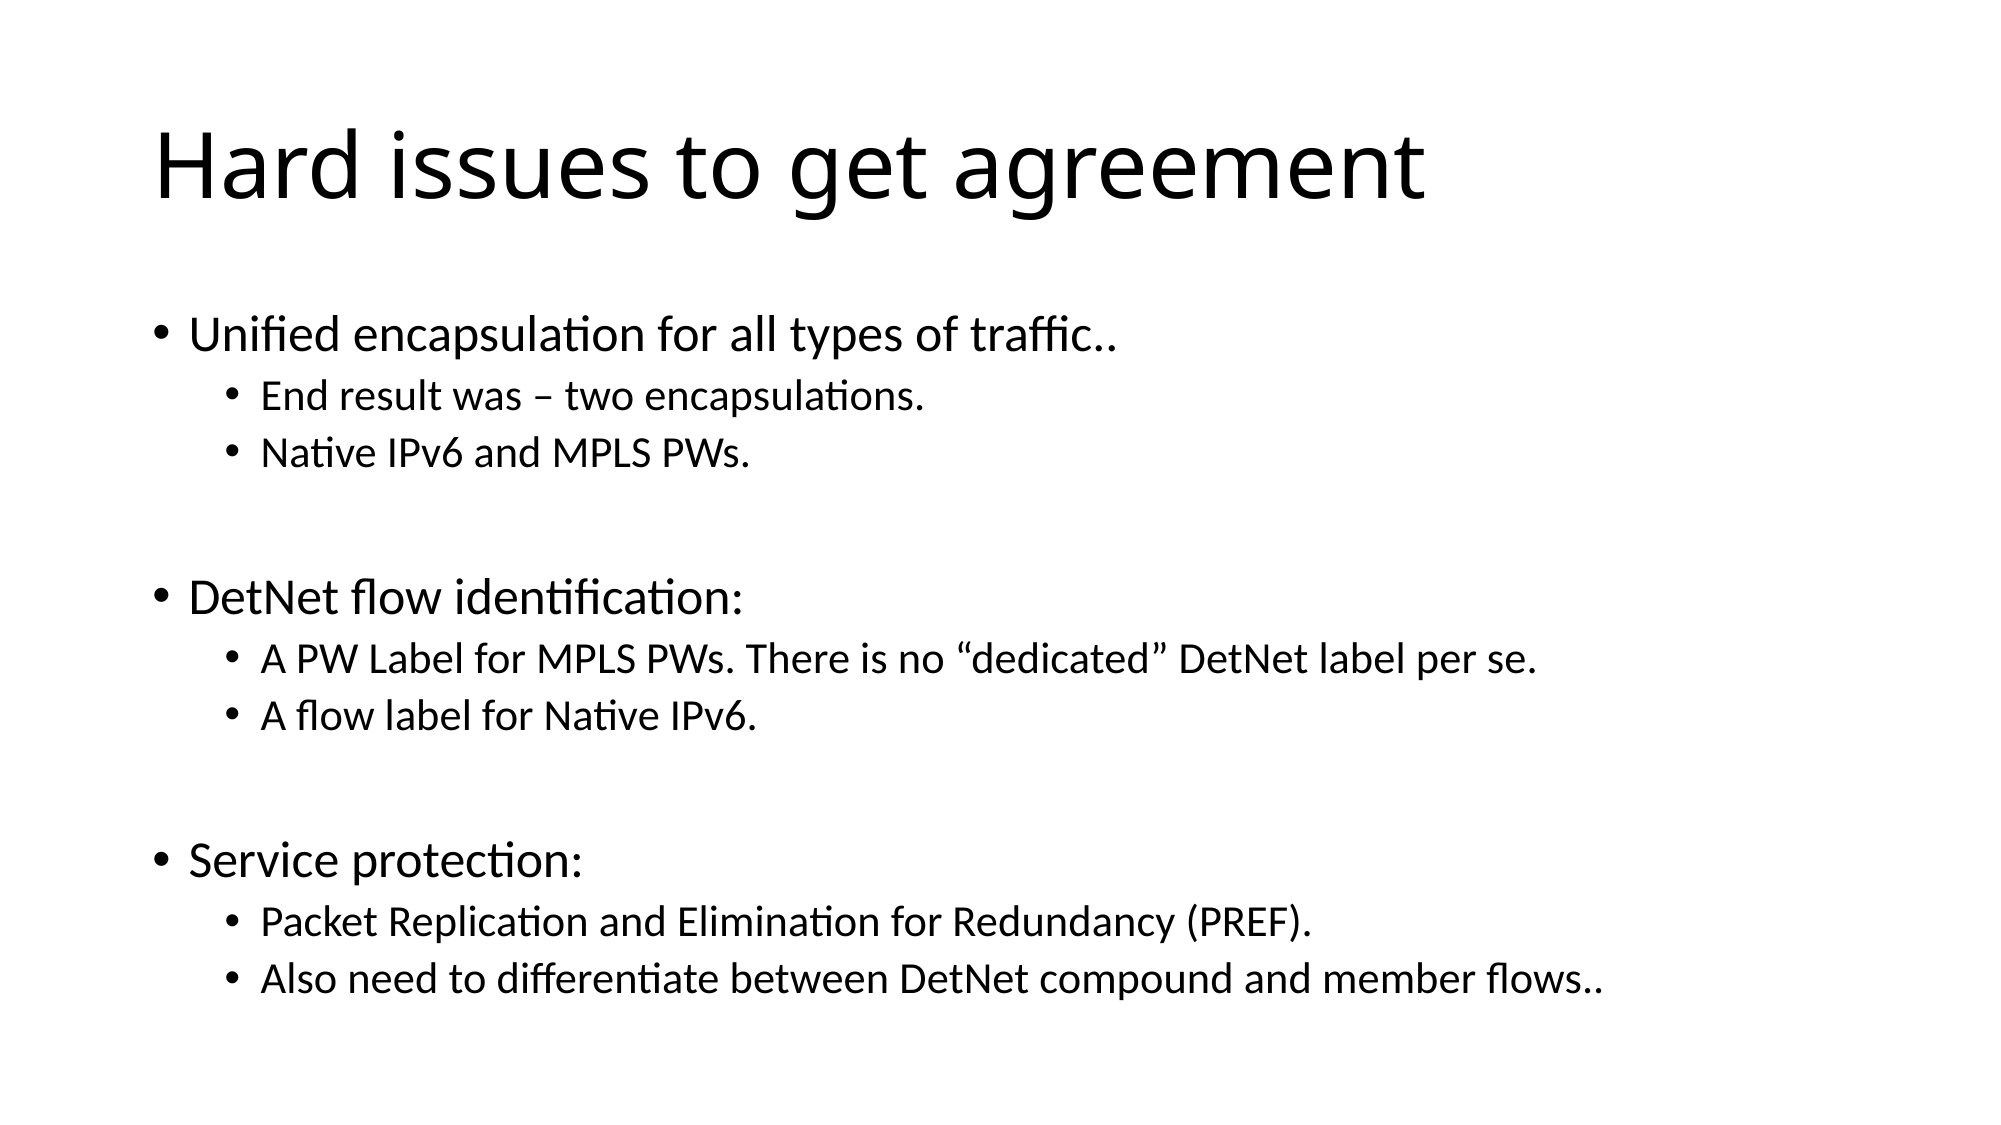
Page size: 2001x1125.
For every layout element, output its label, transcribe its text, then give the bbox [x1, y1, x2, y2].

list Unified encapsulation for all types of traffic.. End result was – two encapsulations. Native IPv6 and MPLS PWs. DetNet flow identification: A PW Label for MPLS PWs. There is no “dedicated” DetNet label per se. A flow label for Native IPv6. Service protection: Packet Replication and Elimination for Redundancy (PREF). Also need to differentiate between DetNet compound and member flows.. [137, 299, 1863, 1014]
title Hard issues to get agreement [137, 59, 1863, 278]
